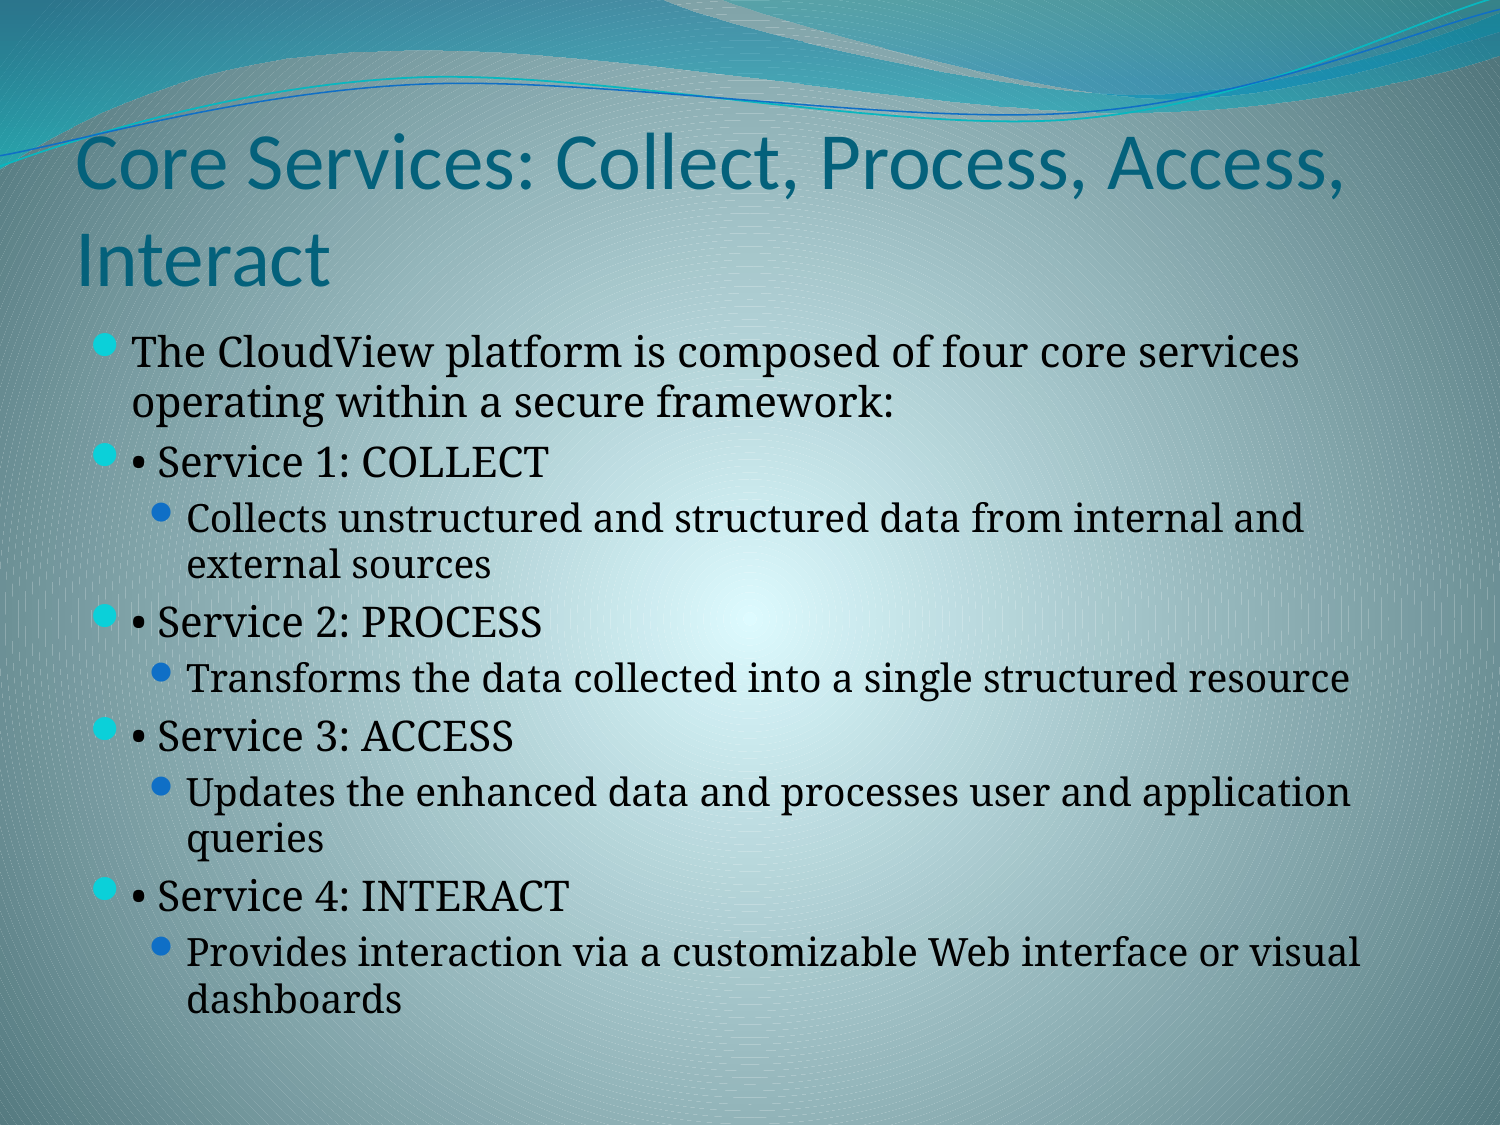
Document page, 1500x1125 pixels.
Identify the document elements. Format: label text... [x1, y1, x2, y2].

list The CloudView platform is composed of four core services operating within a secure framework: • Service 1: COLLECT Collects unstructured and structured data from internal and external sources • Service 2: PROCESS Transforms the data collected into a single structured resource • Service 3: ACCESS Updates the enhanced data and processes user and application queries • Service 4: INTERACT Provides interaction via a customizable Web interface or visual dashboards [75, 317, 1425, 1038]
title Core Services: Collect, Process, Access, Interact [75, 99, 1425, 303]
